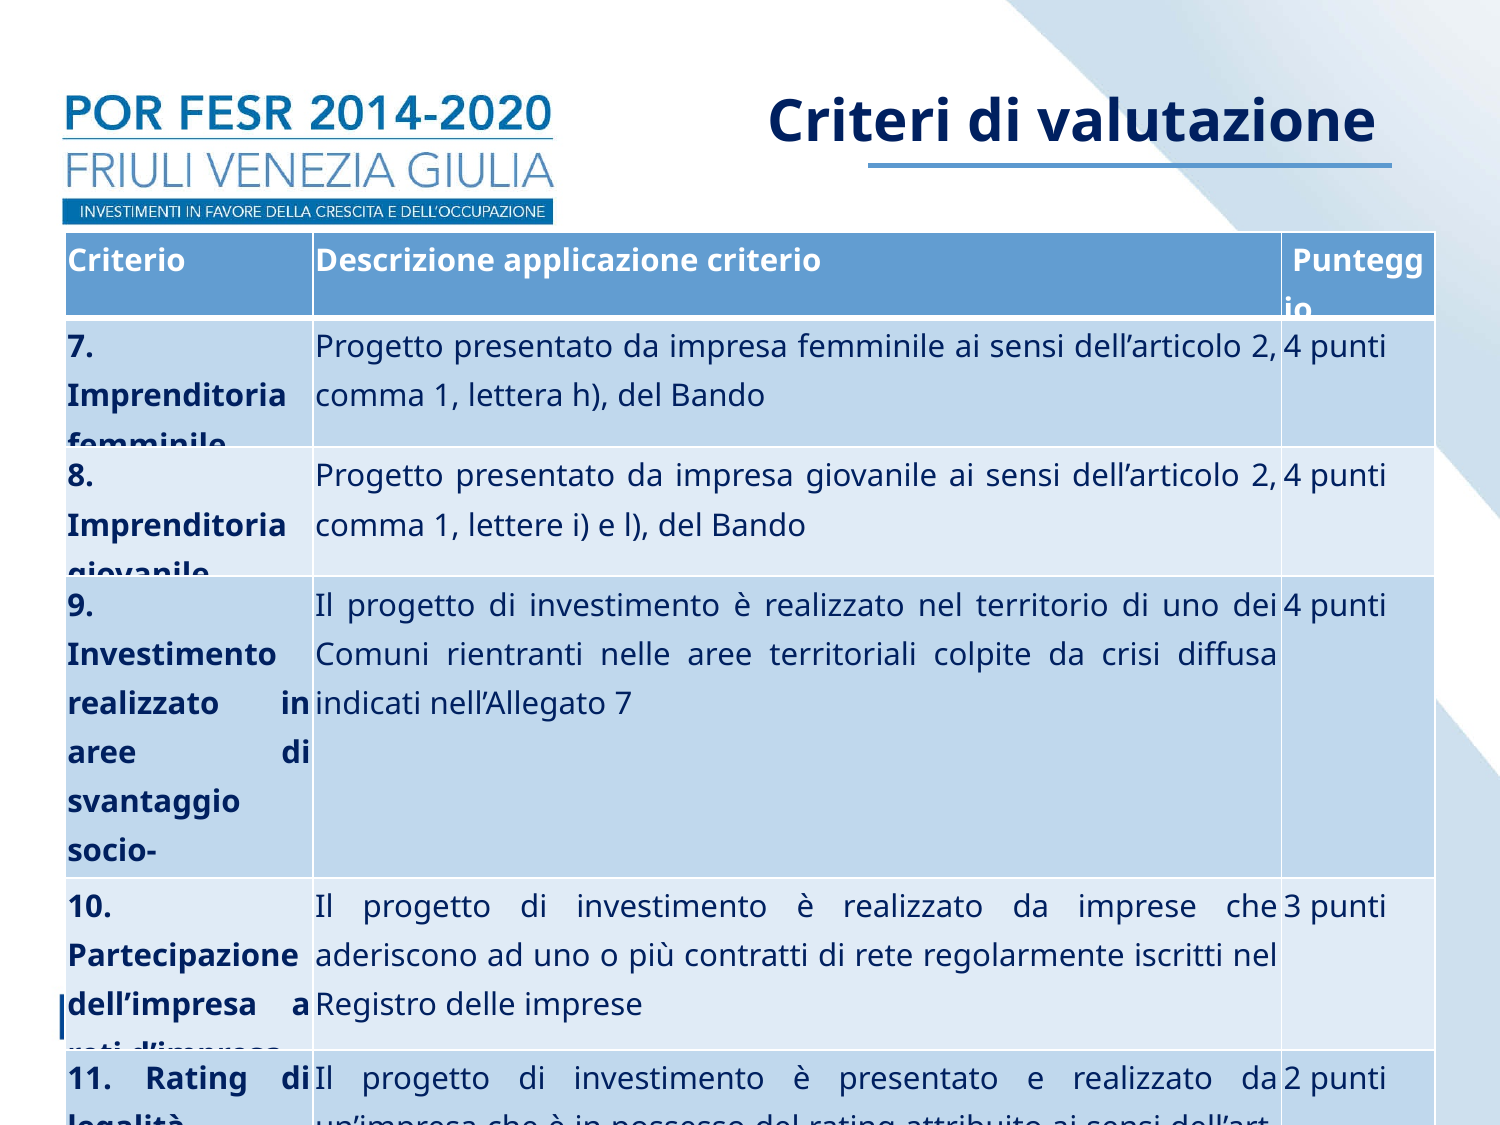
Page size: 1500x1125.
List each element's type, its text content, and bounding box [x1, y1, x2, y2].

table_cell 4 punti [1282, 577, 1434, 877]
table_cell Progetto presentato da impresa giovanile ai sensi dell’articolo 2, comma 1, lettere i) e l), del Bando [314, 448, 1281, 575]
table_cell Progetto presentato da impresa femminile ai sensi dell’articolo 2, comma 1, lettera h), del Bando [314, 321, 1281, 446]
table_cell 2 punti [1282, 1051, 1434, 1125]
table_header Punteggio [1282, 233, 1434, 315]
table_cell 3 punti [1282, 879, 1434, 1049]
table_cell 11. Rating di legalità [66, 1051, 312, 1125]
table_cell Il progetto di investimento è presentato e realizzato da un’impresa che è in possesso del rating attribuito ai sensi dell’art. 5-ter del decreto legge n. 1/2012 e successive modifiche [314, 1051, 1281, 1125]
picture [0, 0, 1500, 1125]
table_cell 10. Partecipazione dell’impresa a reti d’impresa [66, 879, 312, 1049]
table_cell Il progetto di investimento è realizzato nel territorio di uno dei Comuni rientranti nelle aree territoriali colpite da crisi diffusa indicati nell’Allegato 7 [314, 577, 1281, 877]
table_cell 4 punti [1282, 448, 1434, 575]
table_cell 7. Imprenditoria femminile [66, 321, 312, 446]
table_cell 8. Imprenditoria giovanile [66, 448, 312, 575]
table_header Descrizione applicazione criterio [314, 233, 1281, 315]
text_box Criteri di valutazione [652, 75, 1393, 160]
table_header Criterio [66, 233, 312, 315]
table_cell 9. Investimento realizzato in aree di svantaggio socio-economico [66, 577, 312, 877]
table_cell Il progetto di investimento è realizzato da imprese che aderiscono ad uno o più contratti di rete regolarmente iscritti nel Registro delle imprese [314, 879, 1281, 1049]
table_cell 4 punti [1282, 321, 1434, 446]
